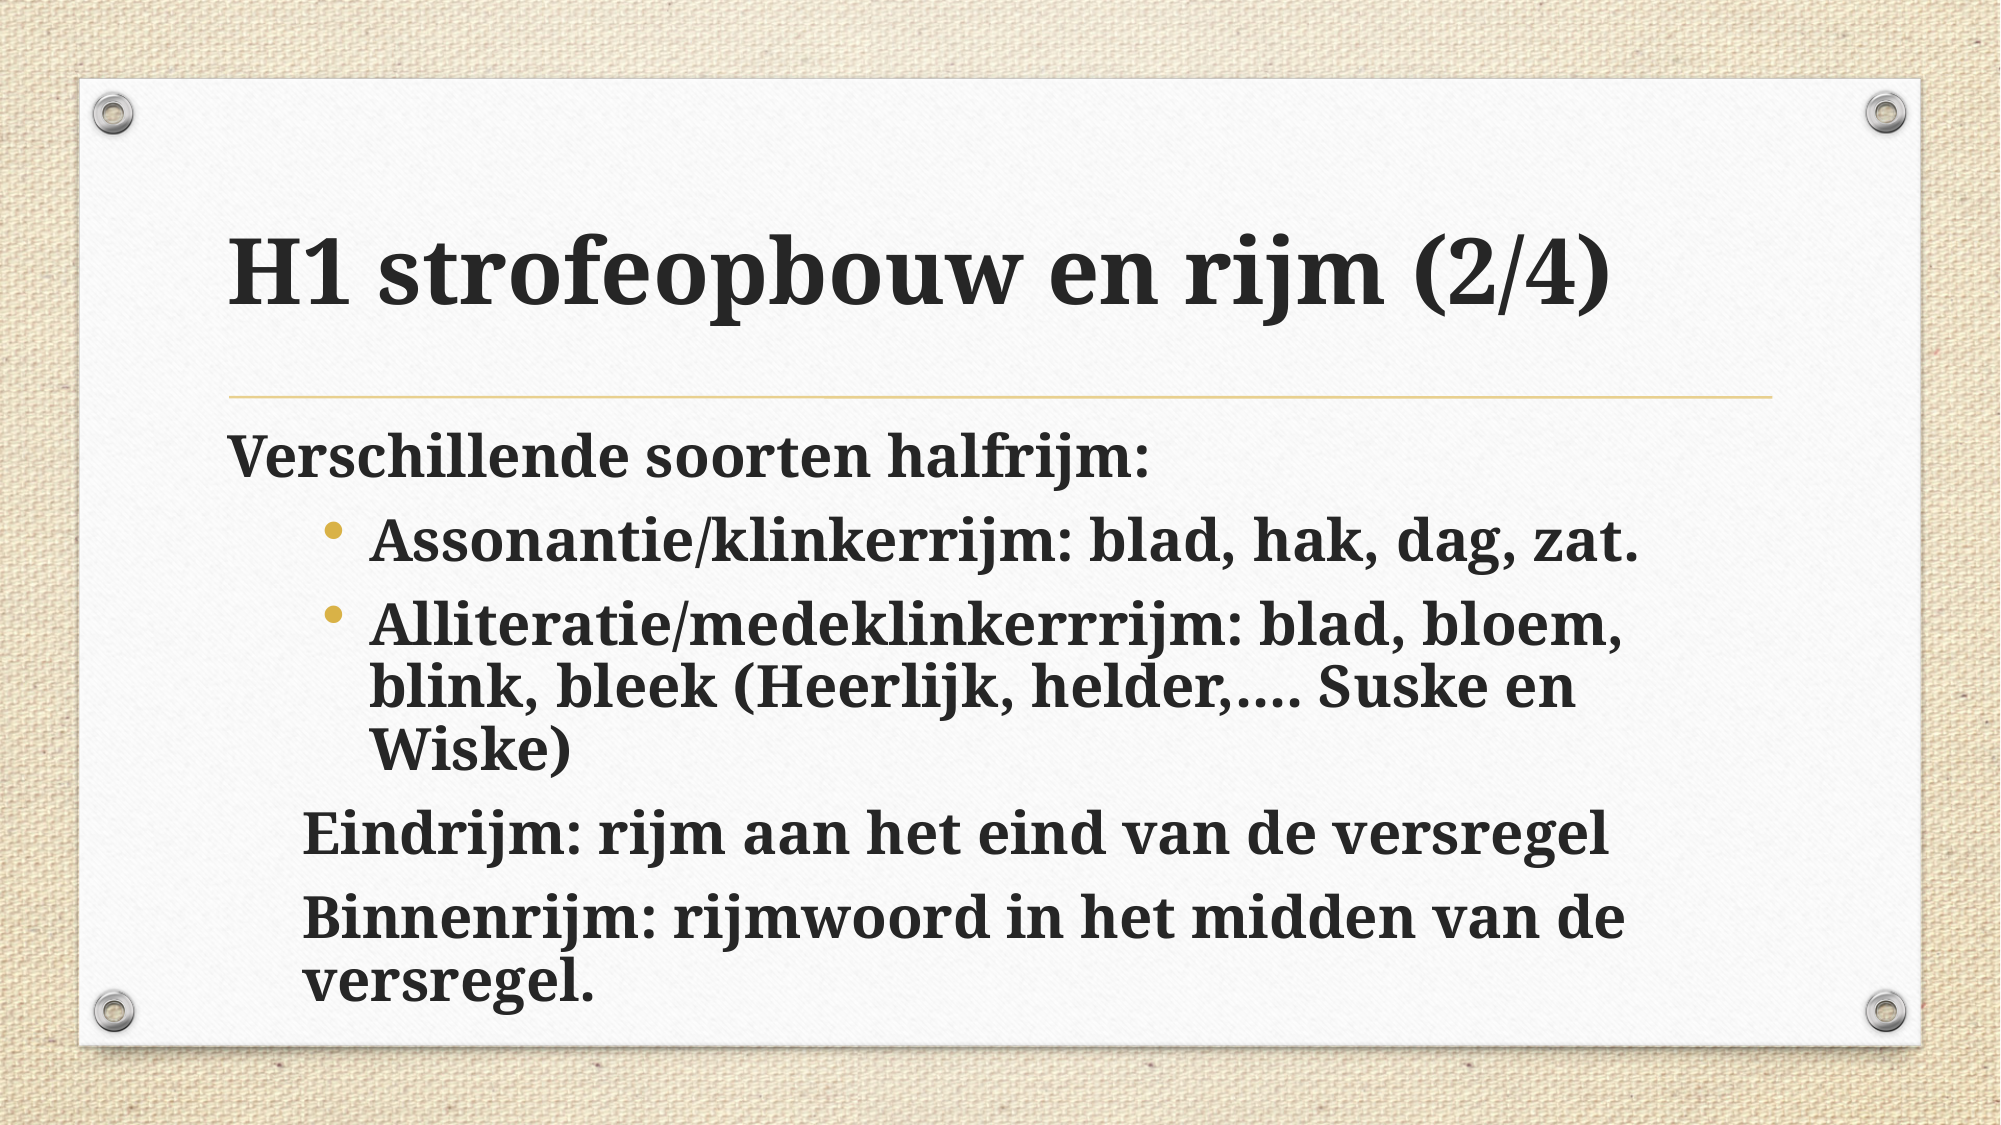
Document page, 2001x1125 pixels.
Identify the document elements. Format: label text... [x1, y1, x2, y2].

title H1 strofeopbouw en rijm (2/4) [212, 161, 1788, 375]
picture [0, 0, 2001, 1125]
list Verschillende soorten halfrijm: Assonantie/klinkerrijm: blad, hak, dag, zat. Alliteratie/medeklinkerrrijm: blad, bloem, blink, bleek (Heerlijk, helder,.... Suske en Wiske) Eindrijm: rijm aan het eind van de versregel Binnenrijm: rijmwoord in het midden van de versregel. [212, 419, 1788, 965]
